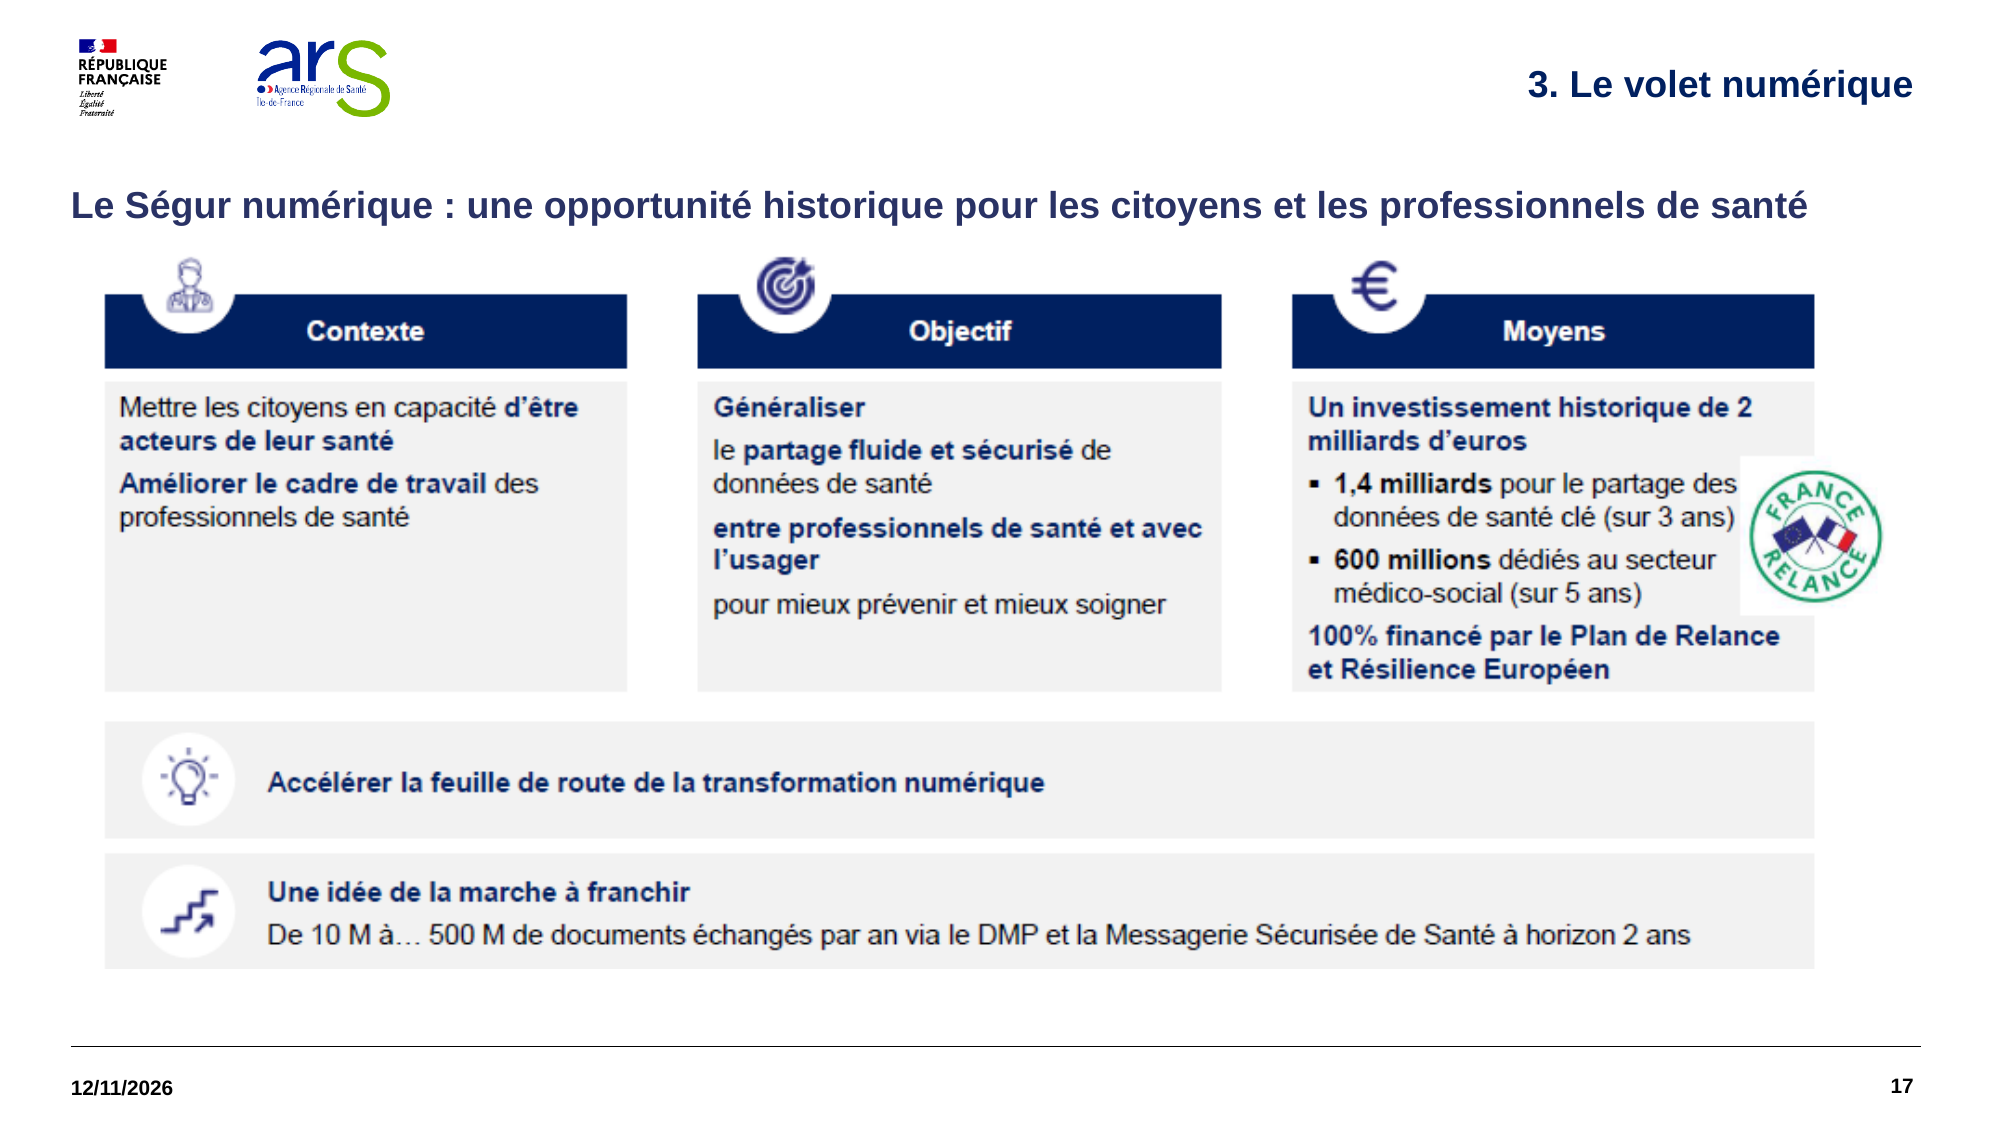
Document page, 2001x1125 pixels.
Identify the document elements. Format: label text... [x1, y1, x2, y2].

footer 3. Le volet numérique [627, 42, 1914, 122]
slide_number 17 [1618, 1046, 1914, 1125]
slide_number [70, 1049, 327, 1125]
picture [256, 40, 390, 117]
picture [70, 225, 1891, 970]
picture [63, 23, 182, 142]
text_box Le Ségur numérique : une opportunité historique pour les citoyens et les professionnels de santé [70, 180, 1980, 226]
